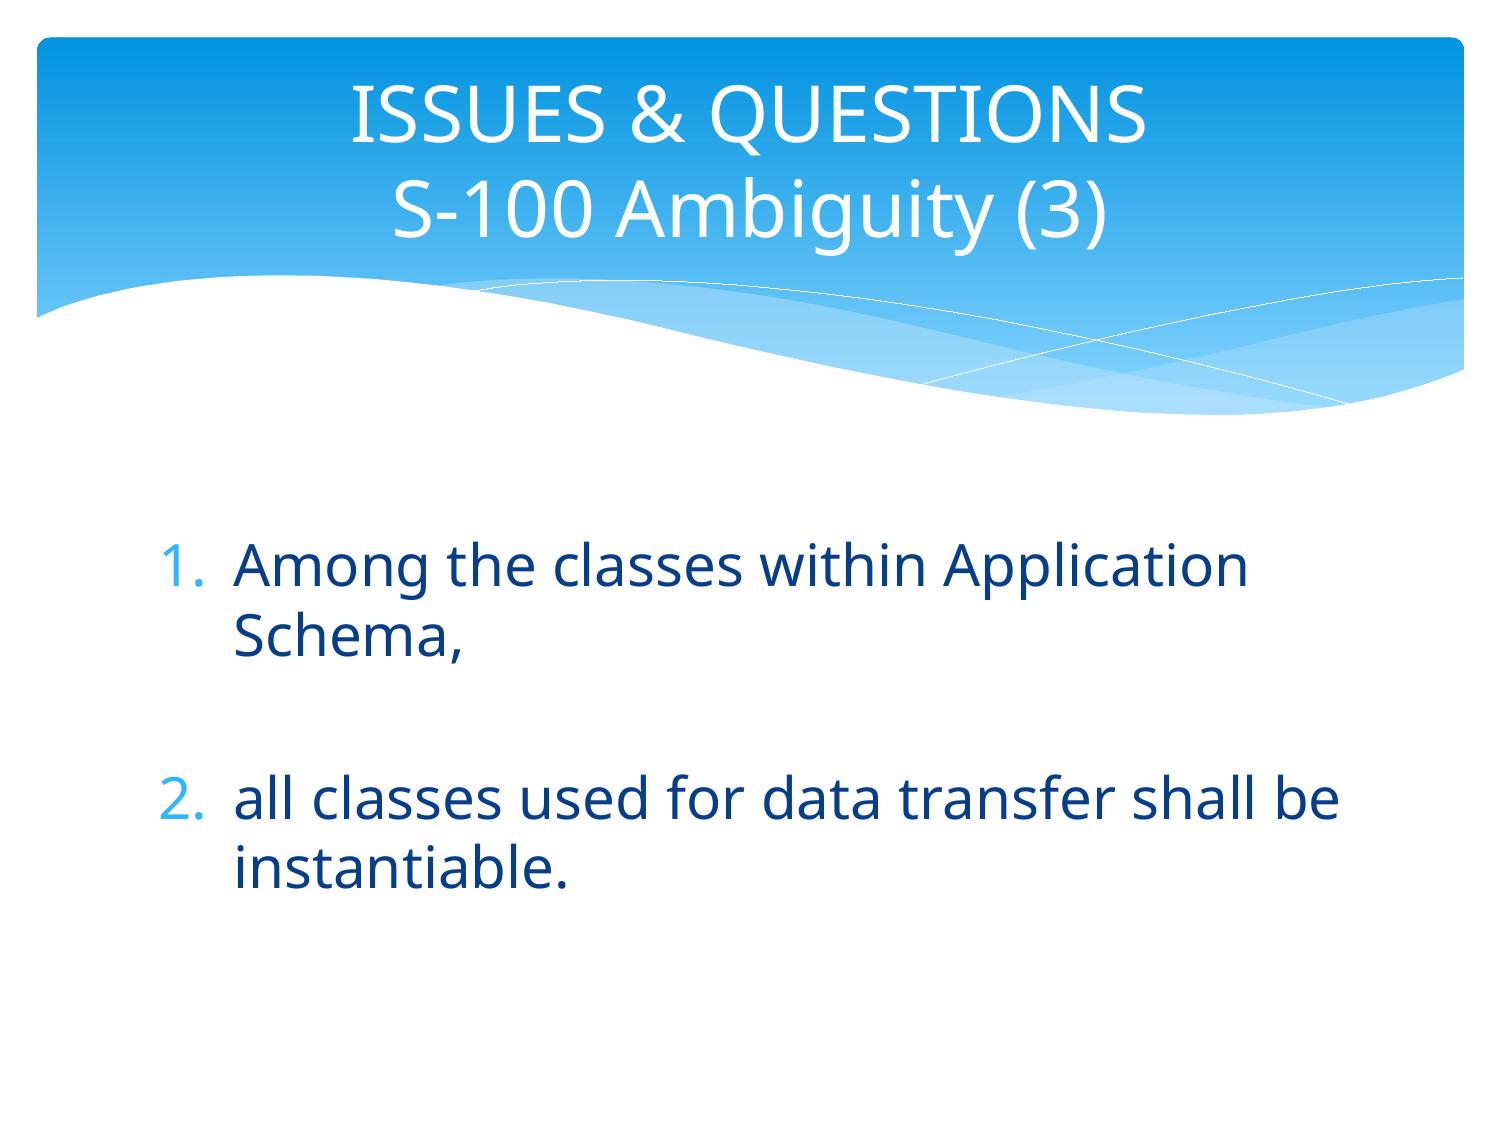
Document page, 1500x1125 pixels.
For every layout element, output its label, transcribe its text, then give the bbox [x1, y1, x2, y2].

list Among the classes within Application Schema, all classes used for data transfer shall be instantiable. [143, 438, 1430, 1005]
title ISSUES & QUESTIONS S-100 Ambiguity (3) [75, 55, 1425, 261]
